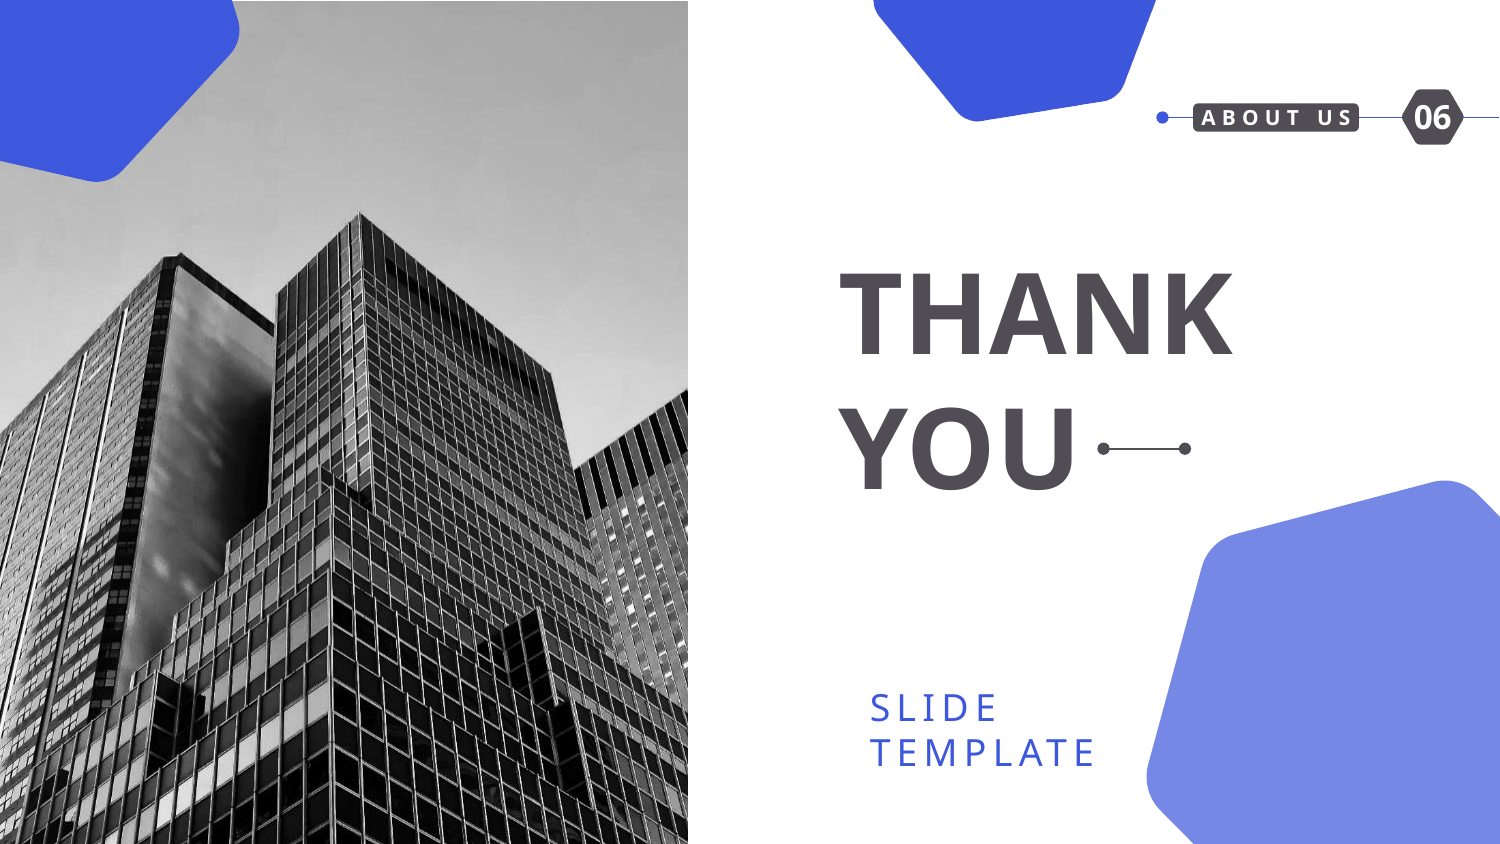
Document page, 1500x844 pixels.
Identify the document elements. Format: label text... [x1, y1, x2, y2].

text_box ABOUT US [1197, 104, 1355, 116]
text_box [1413, 89, 1453, 96]
text_box [1406, 126, 1454, 145]
text_box [1454, 98, 1464, 116]
text_box [1146, 480, 1500, 844]
text_box THANK YOU [838, 242, 1264, 513]
picture [871, 0, 1189, 134]
text_box SLIDE TEMPLATE [869, 683, 1095, 775]
text_box [1191, 101, 1361, 116]
text_box 06 [1412, 126, 1454, 137]
text_box 06 [1412, 96, 1454, 116]
text_box [1454, 126, 1460, 136]
text_box [1402, 97, 1412, 116]
picture [0, 1, 688, 844]
text_box [1191, 126, 1361, 134]
text_box ABOUT US [1197, 126, 1355, 130]
